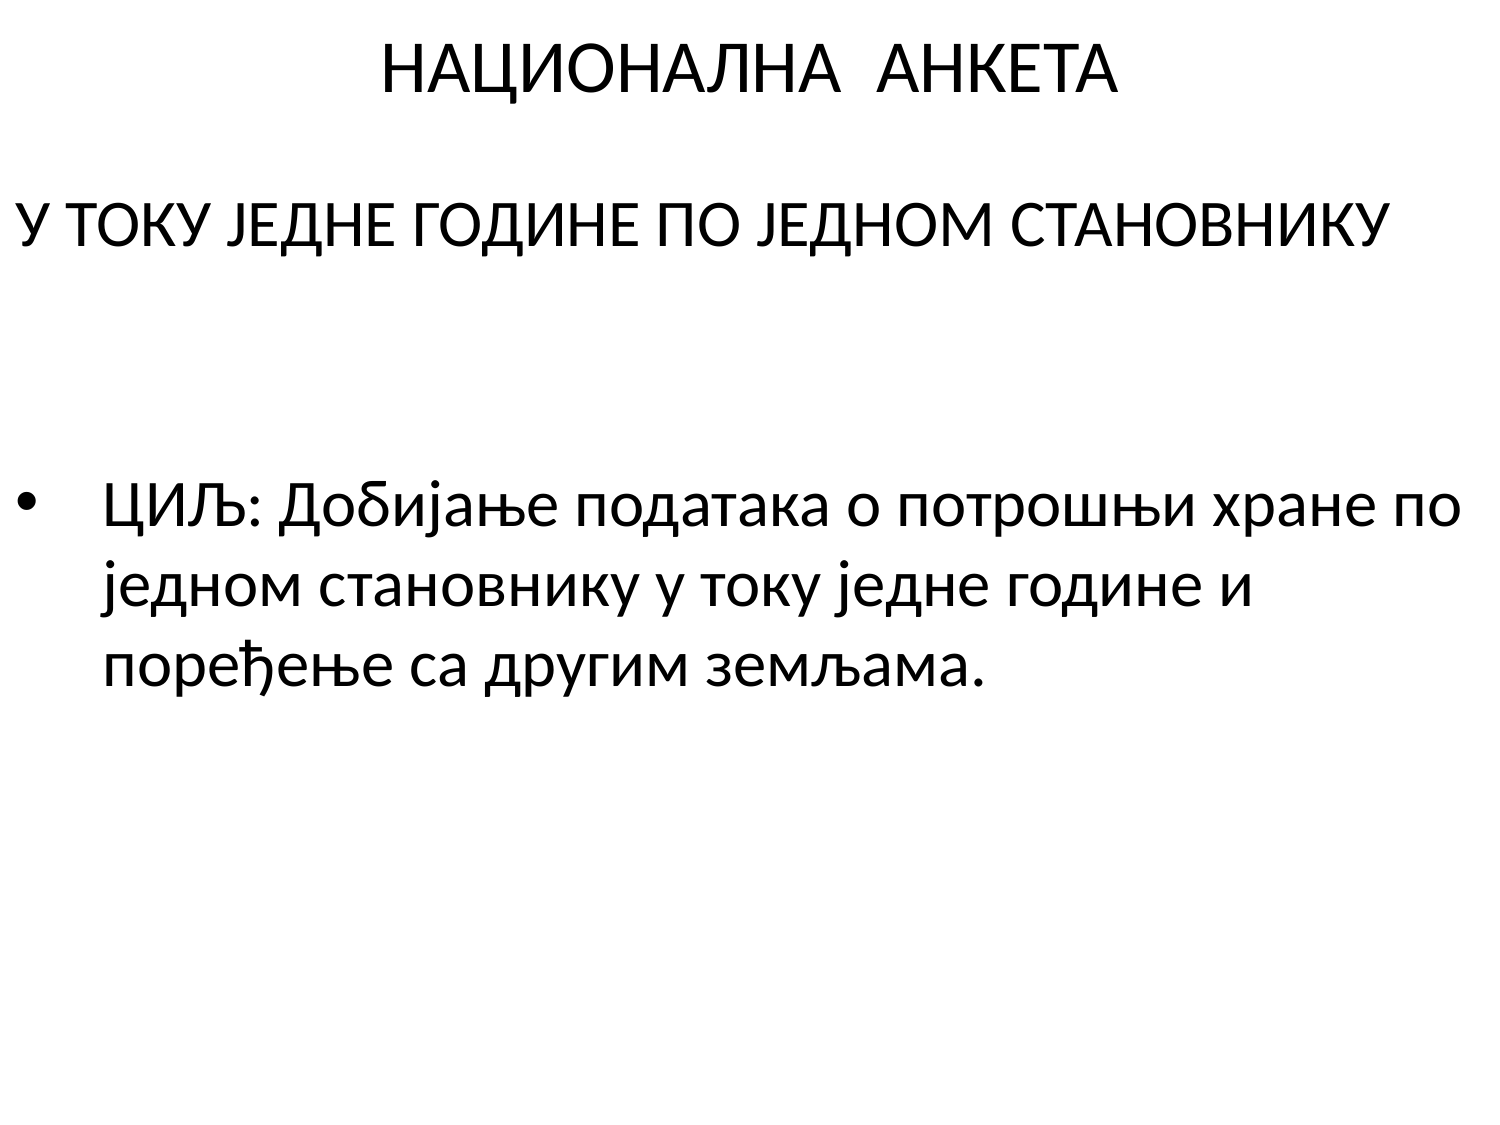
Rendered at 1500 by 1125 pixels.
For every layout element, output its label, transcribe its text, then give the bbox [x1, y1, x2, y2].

list У ТОКУ ЈЕДНЕ ГОДИНЕ ПО ЈЕДНОМ СТАНОВНИКУ ЦИЉ: Добијање података о потрошњи хране по једном становнику у току једне године и поређење са другим земљама. [0, 172, 1500, 1125]
title НАЦИОНАЛНА АНКЕТА [0, 0, 1500, 126]
